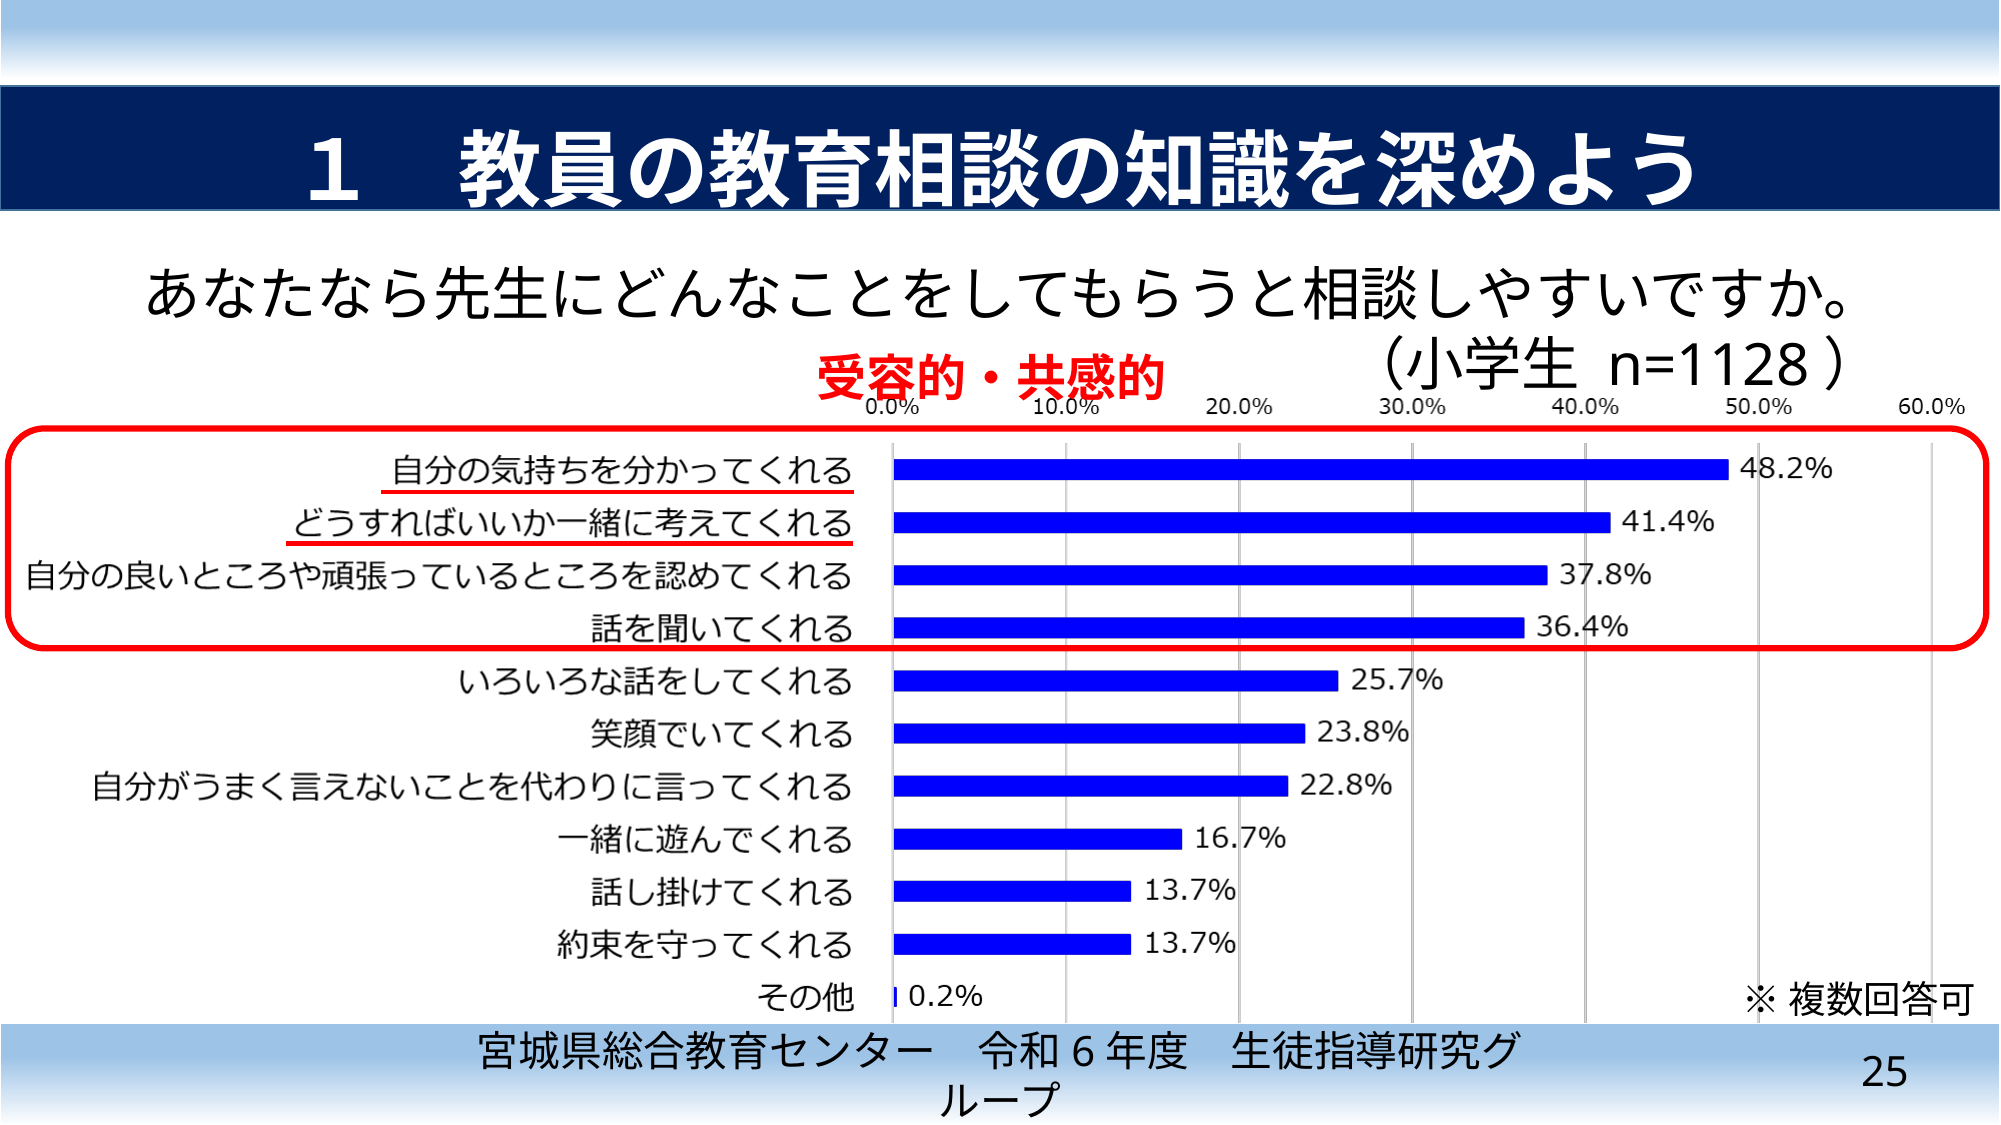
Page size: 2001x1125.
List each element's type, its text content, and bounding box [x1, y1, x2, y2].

text_box [0, 85, 220, 211]
text_box 24 [1811, 1046, 1925, 1103]
text_box ※複数回答可 [1988, 968, 2000, 1029]
text_box あなたなら先生にどんなことをしてもらうと相談しやすいですか。 （小学生 n=1128） [103, 249, 1897, 384]
text_box 受容的・共感的 [728, 339, 1182, 384]
text_box １ 教員の教育相談の知識を深めよう [220, 59, 1780, 224]
text_box [1780, 85, 2000, 211]
picture [8, 384, 1988, 1046]
text_box 宮城県総合教育センター 令和6年度 生徒指導研究グループ [428, 1046, 1572, 1105]
